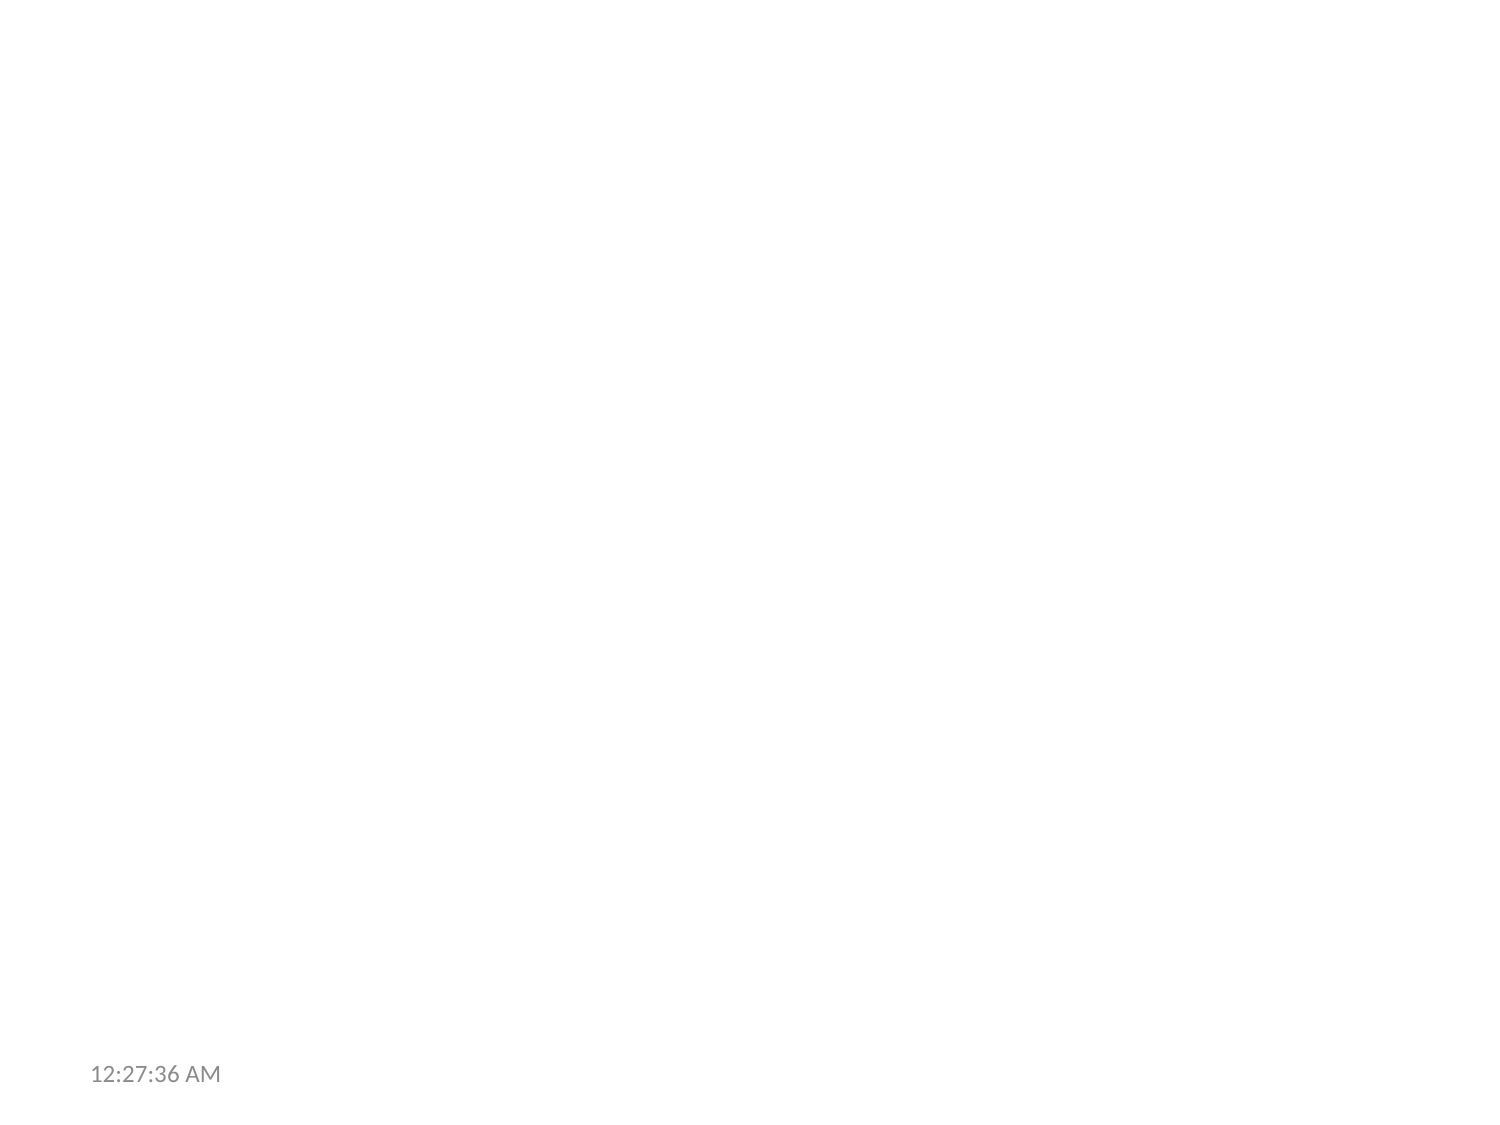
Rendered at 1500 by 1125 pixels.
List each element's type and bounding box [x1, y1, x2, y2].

slide_number [75, 1042, 425, 1103]
